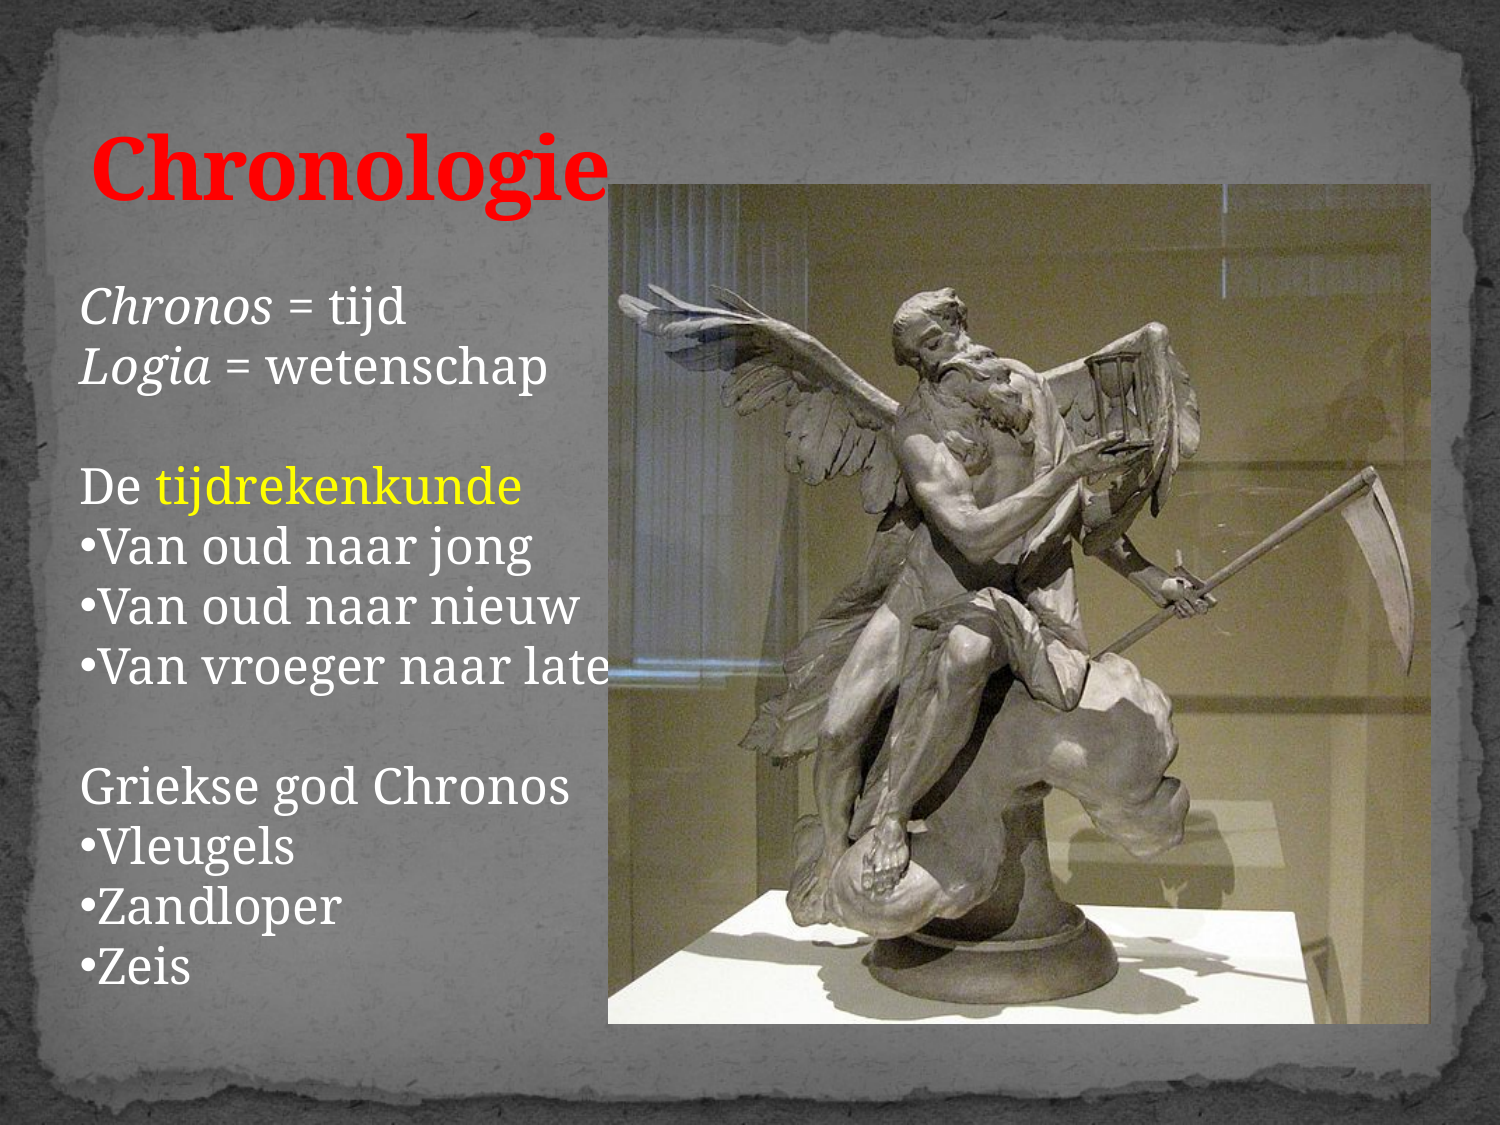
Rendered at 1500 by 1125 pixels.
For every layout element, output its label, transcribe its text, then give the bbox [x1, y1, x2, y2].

title Chronologie [74, 24, 1425, 225]
text_box Chronos = tijd Logia = wetenschap De tijdrekenkunde Van oud naar jong Van oud naar nieuw Van vroeger naar later Griekse god Chronos Vleugels Zandloper Zeis [64, 267, 668, 1062]
picture [608, 184, 1431, 1024]
